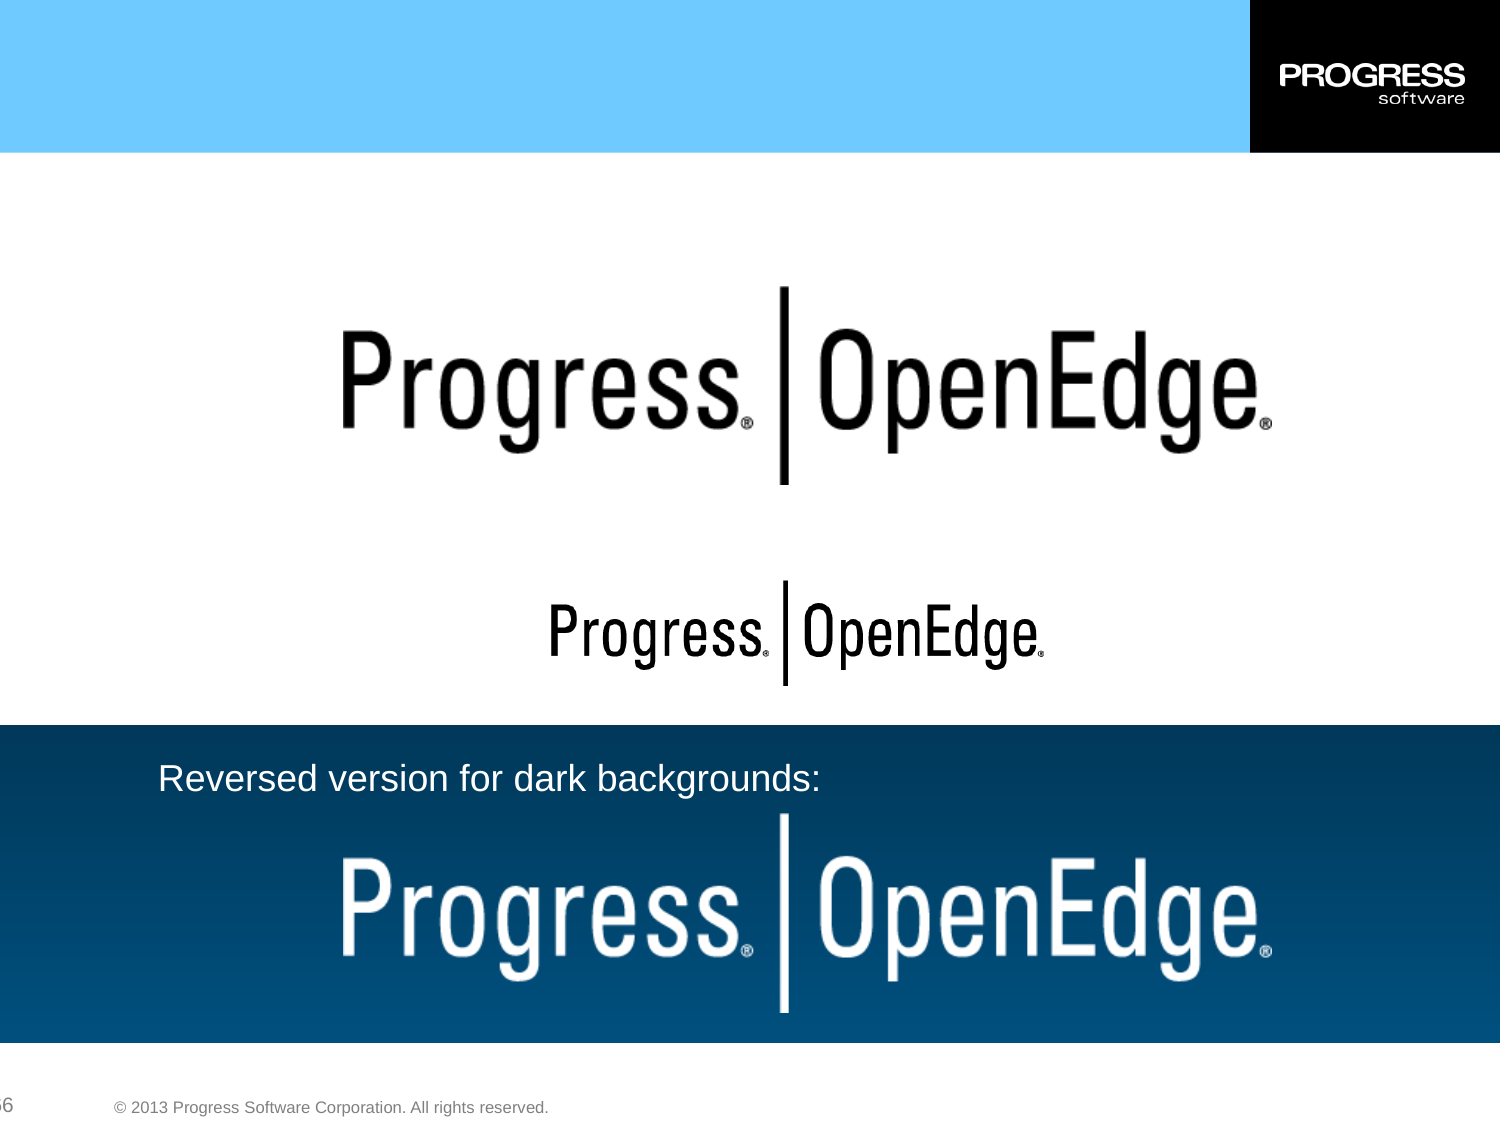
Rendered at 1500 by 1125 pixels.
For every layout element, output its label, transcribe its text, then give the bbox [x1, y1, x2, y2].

text_box Reversed version for dark backgrounds: [63, 746, 916, 806]
picture [551, 580, 1044, 686]
picture [343, 813, 1273, 1013]
picture [343, 286, 1273, 486]
text_box [0, 725, 1500, 1043]
picture [1280, 63, 1465, 104]
